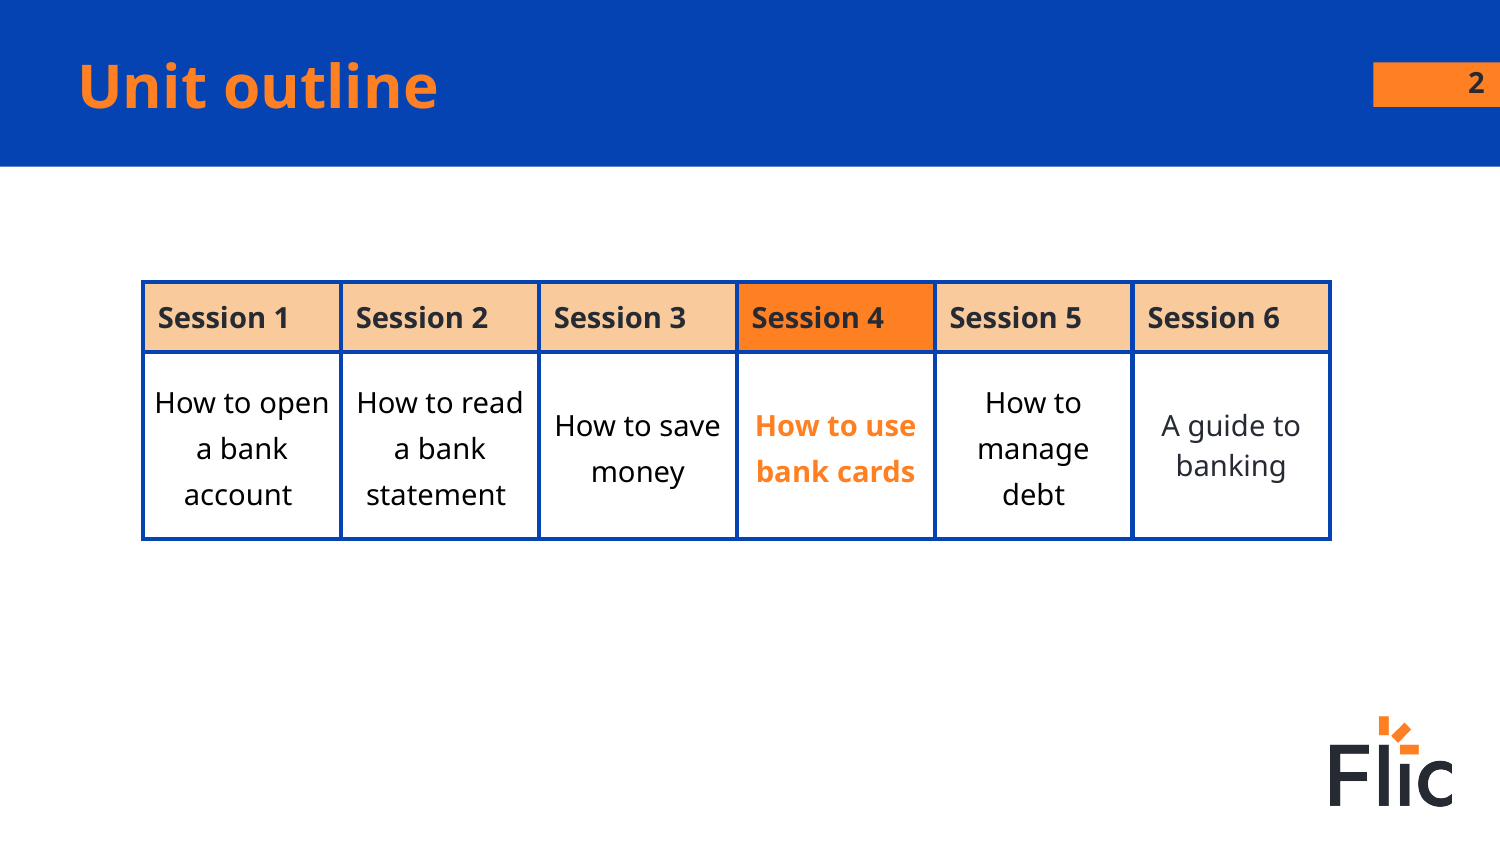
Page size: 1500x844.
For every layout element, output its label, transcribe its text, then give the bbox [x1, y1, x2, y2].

slide_number 2 [1410, 49, 1500, 115]
table_cell How to manage debt [937, 354, 1130, 537]
table_header Session 5 [937, 284, 1130, 350]
table_cell How to use bank cards [739, 354, 933, 537]
table_header Session 1 [145, 284, 339, 350]
table_cell How to read a bank statement [343, 354, 537, 537]
table_cell A guide to banking [1135, 354, 1328, 537]
table_cell How to open a bank account [145, 354, 339, 537]
table_header Session 2 [343, 284, 537, 350]
table_cell How to save money [541, 354, 735, 537]
picture [1330, 716, 1452, 807]
table_header Session 6 [1135, 284, 1328, 350]
table_header Session 4 [739, 284, 933, 350]
table_header Session 3 [541, 284, 735, 350]
title Unit outline [62, 41, 1331, 127]
